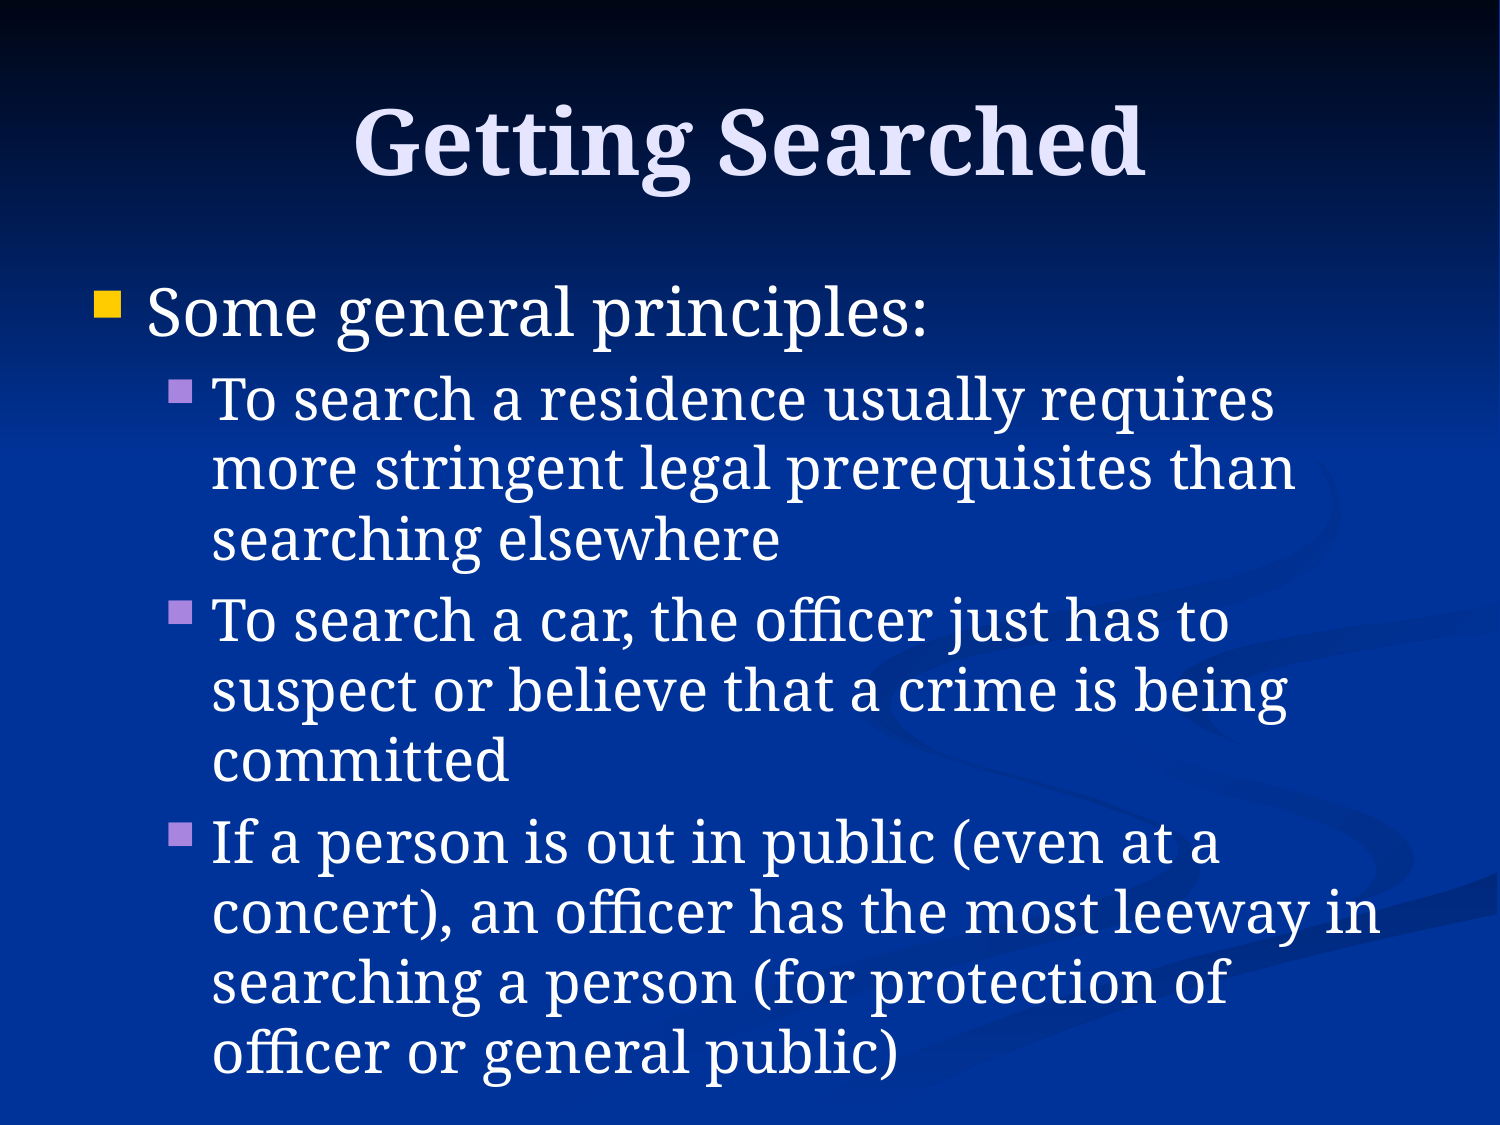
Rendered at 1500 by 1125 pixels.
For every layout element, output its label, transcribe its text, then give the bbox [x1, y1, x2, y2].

list Some general principles: To search a residence usually requires more stringent legal prerequisites than searching elsewhere To search a car, the officer just has to suspect or believe that a crime is being committed If a person is out in public (even at a concert), an officer has the most leeway in searching a person (for protection of officer or general public) [74, 262, 1426, 1006]
title Getting Searched [74, 44, 1426, 233]
